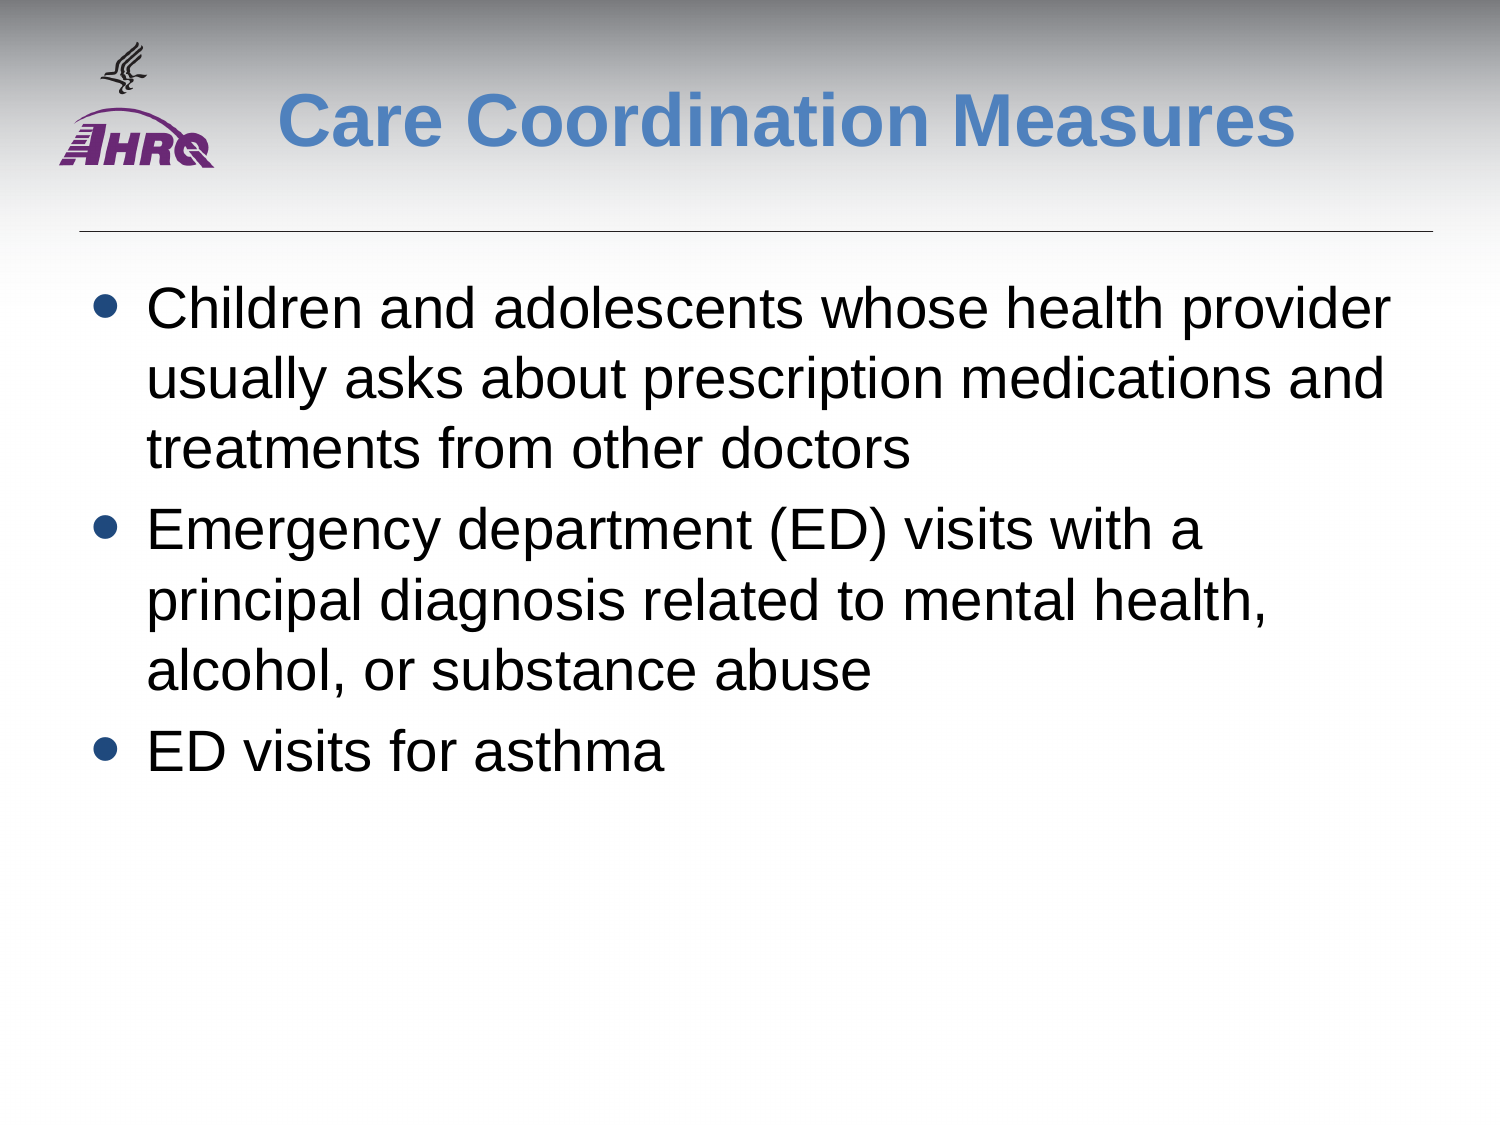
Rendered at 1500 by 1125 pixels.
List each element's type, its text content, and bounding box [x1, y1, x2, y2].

picture [0, 0, 1500, 1125]
title Care Coordination Measures [262, 45, 1425, 188]
list Children and adolescents whose health provider usually asks about prescription medications and treatments from other doctors Emergency department (ED) visits with a principal diagnosis related to mental health, alcohol, or substance abuse ED visits for asthma [75, 262, 1425, 1005]
